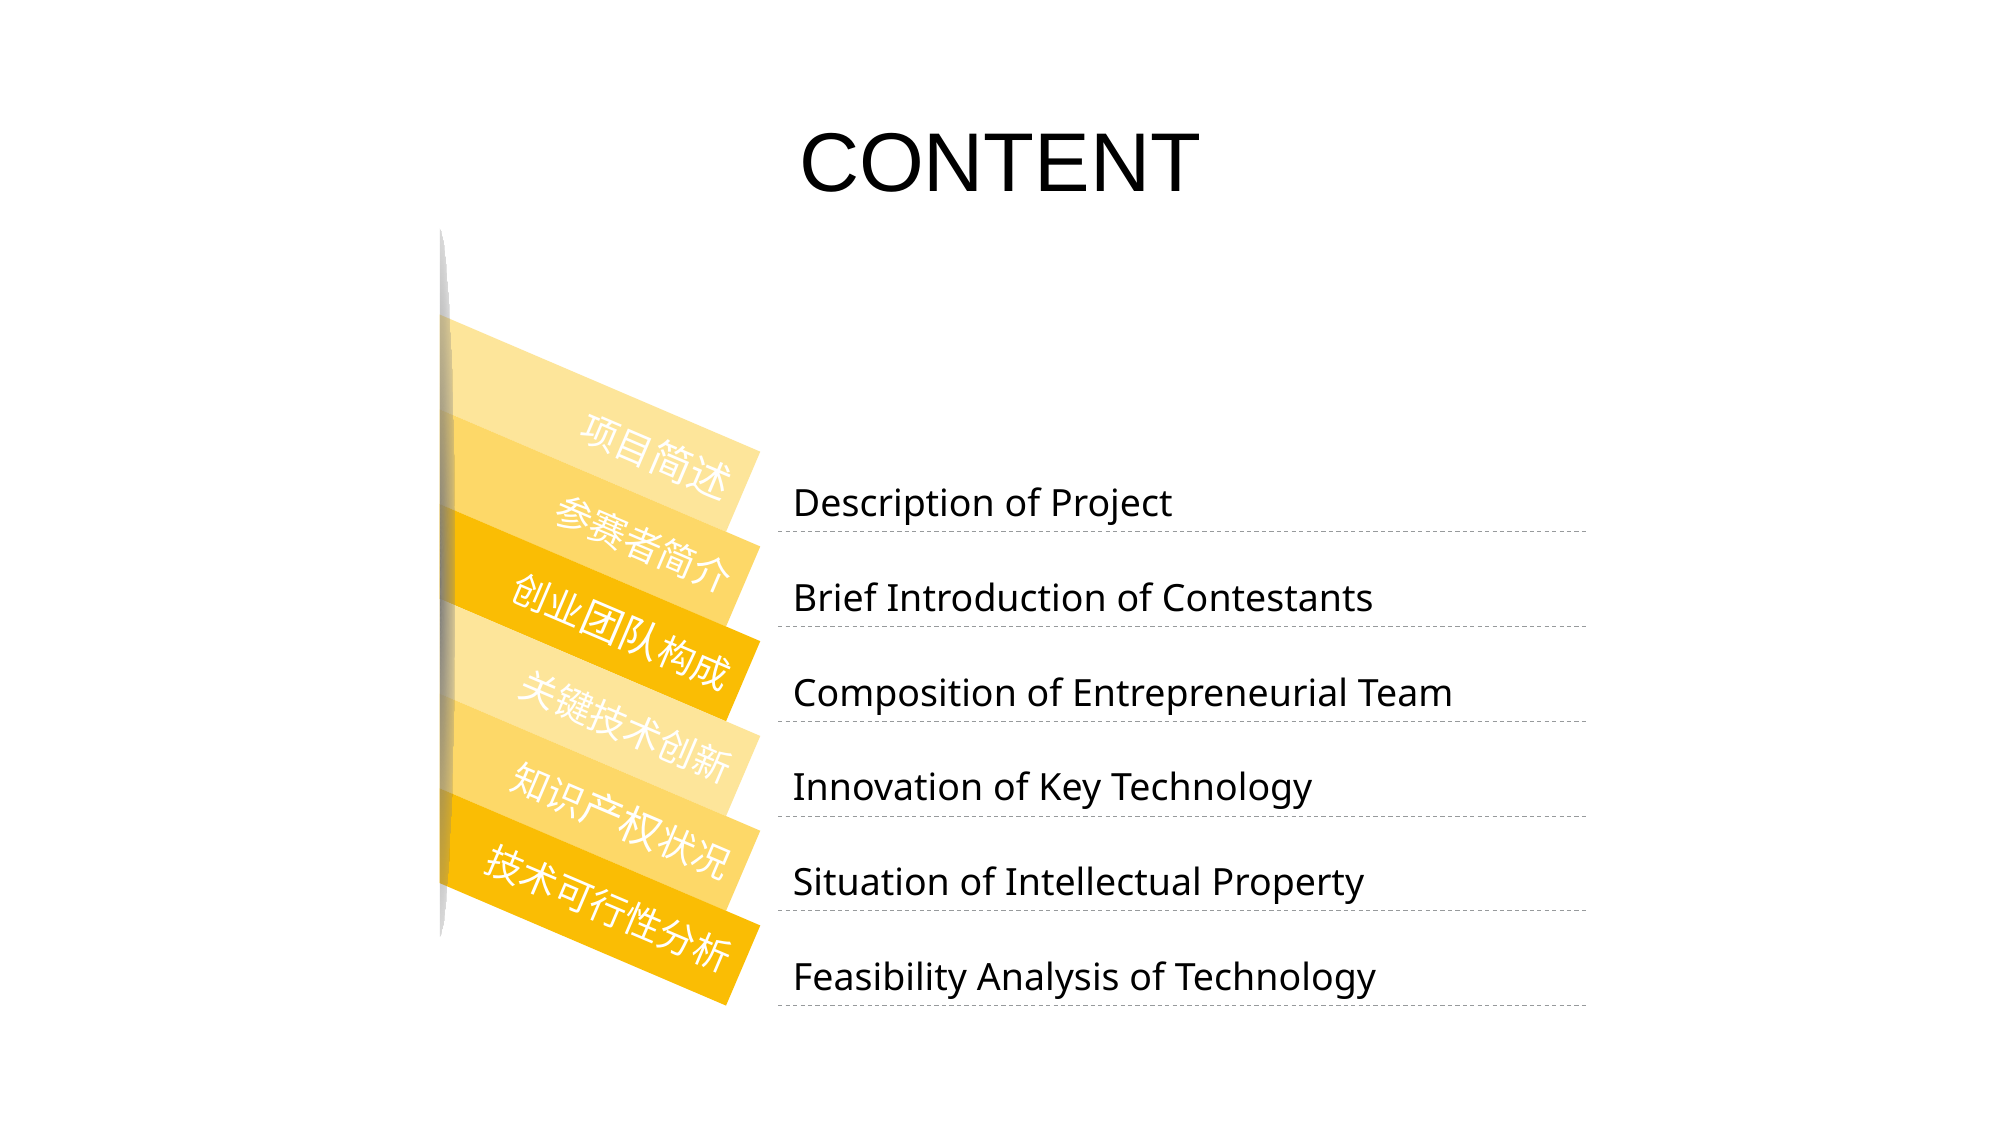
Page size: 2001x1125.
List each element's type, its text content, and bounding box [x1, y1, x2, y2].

text_box Description of Project [778, 457, 1592, 532]
picture [439, 228, 455, 937]
text_box Feasibility Analysis of Technology [778, 931, 1592, 1006]
text_box 创业团队构成 [455, 510, 761, 721]
text_box Composition of Entrepreneurial Team [778, 647, 1592, 722]
text_box 项目简述 [455, 321, 761, 531]
text_box 技术可行性分析 [455, 794, 761, 1006]
text_box CONTENT [362, 99, 1638, 217]
text_box Brief Introduction of Contestants [778, 552, 1592, 627]
text_box Innovation of Key Technology [778, 741, 1592, 817]
text_box 知识产权状况 [455, 700, 761, 910]
text_box 关键技术创新 [455, 605, 761, 816]
text_box 参赛者简介 [455, 415, 761, 626]
text_box Situation of Intellectual Property [778, 836, 1592, 911]
